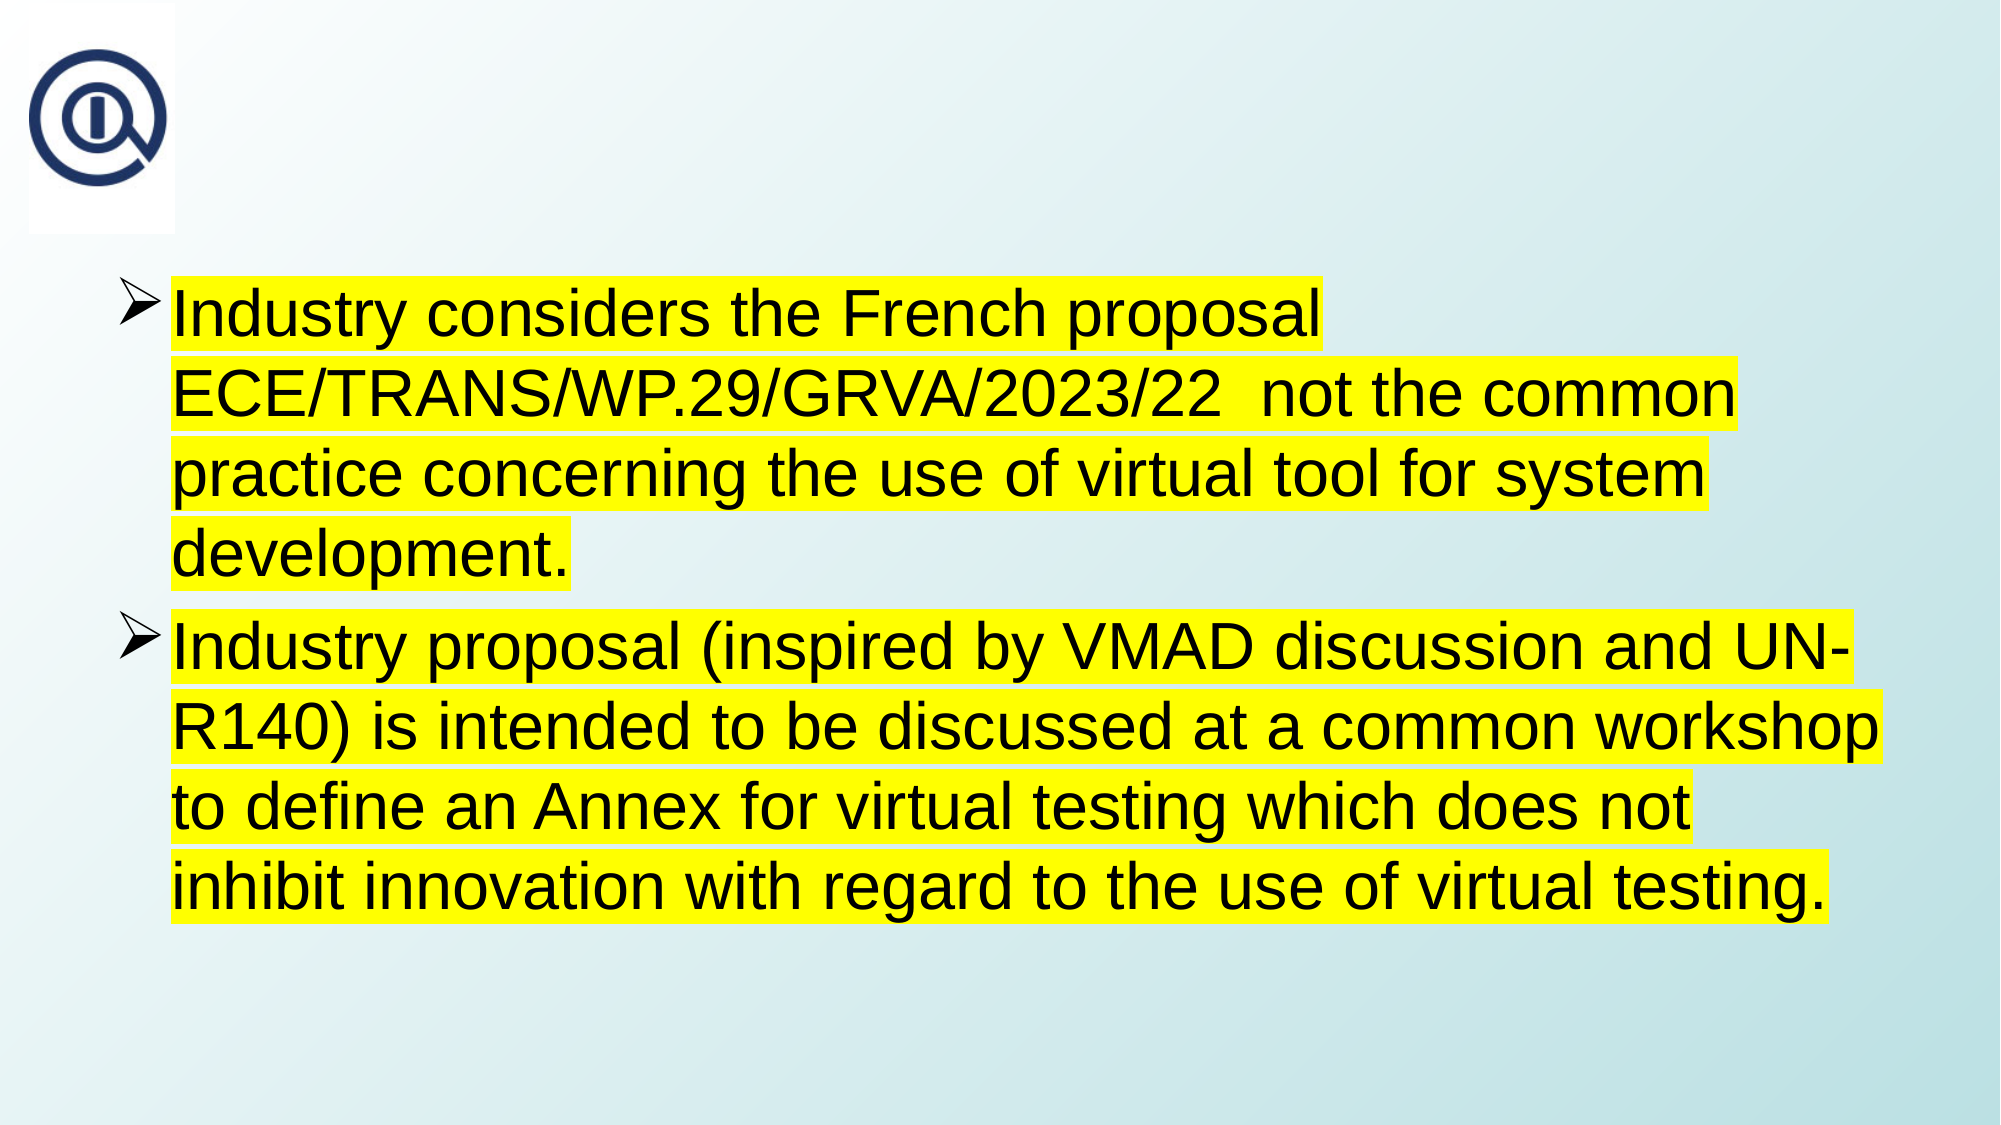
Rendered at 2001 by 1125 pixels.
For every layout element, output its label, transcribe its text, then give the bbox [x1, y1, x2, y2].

list Industry considers the French proposal ECE/TRANS/WP.29/GRVA/2023/22 not the common practice concerning the use of virtual tool for system development. Industry proposal (inspired by VMAD discussion and UN-R140) is intended to be discussed at a common workshop to define an Annex for virtual testing which does not inhibit innovation with regard to the use of virtual testing. [99, 262, 1901, 1006]
picture [29, 3, 175, 234]
